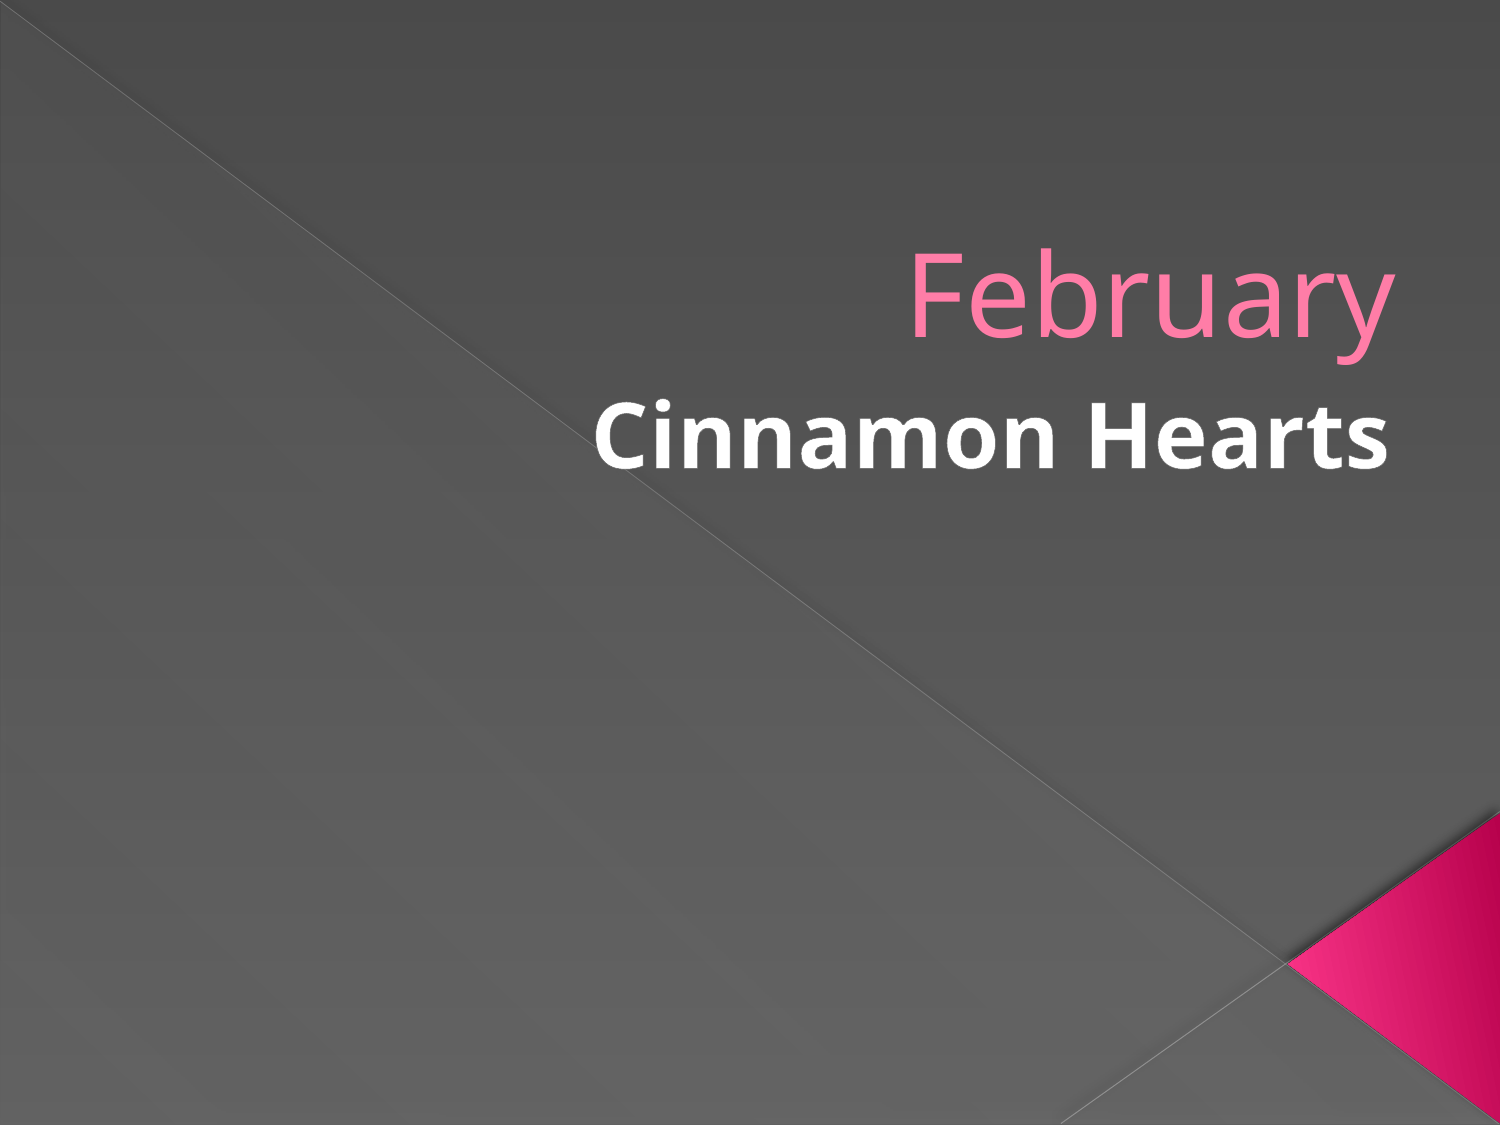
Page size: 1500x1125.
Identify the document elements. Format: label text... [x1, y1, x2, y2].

subtitle Cinnamon Hearts [88, 369, 1412, 657]
title February [88, 127, 1412, 369]
